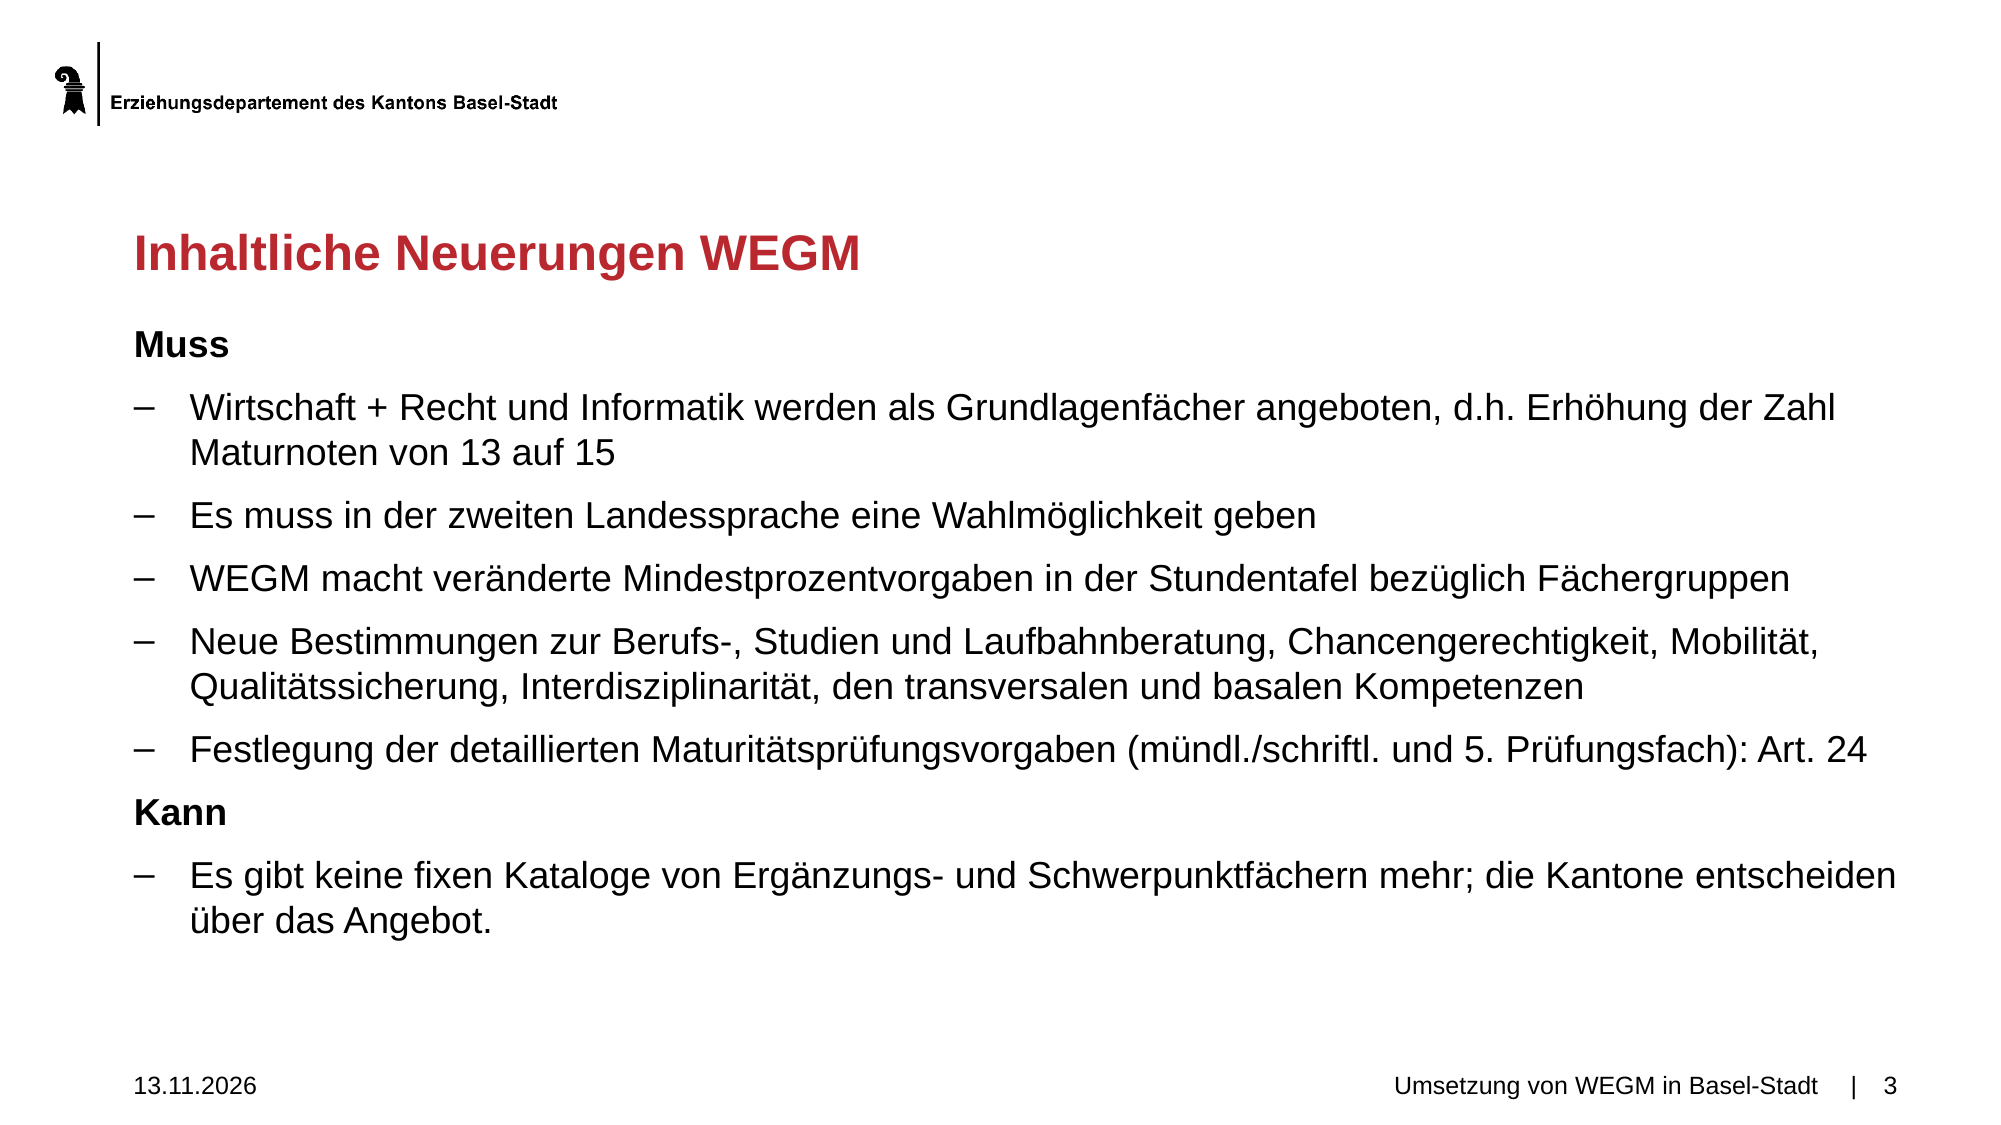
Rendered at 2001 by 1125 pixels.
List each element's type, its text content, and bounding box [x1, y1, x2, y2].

list Muss Wirtschaft + Recht und Informatik werden als Grundlagenfächer angeboten, d.h. Erhöhung der Zahl Maturnoten von 13 auf 15 Es muss in der zweiten Landessprache eine Wahlmöglichkeit geben WEGM macht veränderte Mindestprozentvorgaben in der Stundentafel bezüglich Fächergruppen Neue Bestimmungen zur Berufs-, Studien und Laufbahnberatung, Chancengerechtigkeit, Mobilität, Qualitätssicherung, Interdisziplinarität, den transversalen und basalen Kompetenzen Festlegung der detaillierten Maturitätsprüfungsvorgaben (mündl./schriftl. und 5. Prüfungsfach): Art. 24 Kann Es gibt keine fixen Kataloge von Ergänzungs- und Schwerpunktfächern mehr; die Kantone entscheiden über das Angebot. [133, 320, 1914, 1018]
title Inhaltliche Neuerungen WEGM [133, 219, 1914, 281]
picture [54, 42, 557, 126]
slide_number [133, 1064, 567, 1125]
slide_number | 3 [1850, 1064, 2000, 1125]
footer Umsetzung von WEGM in Basel-Stadt [598, 1064, 1820, 1125]
